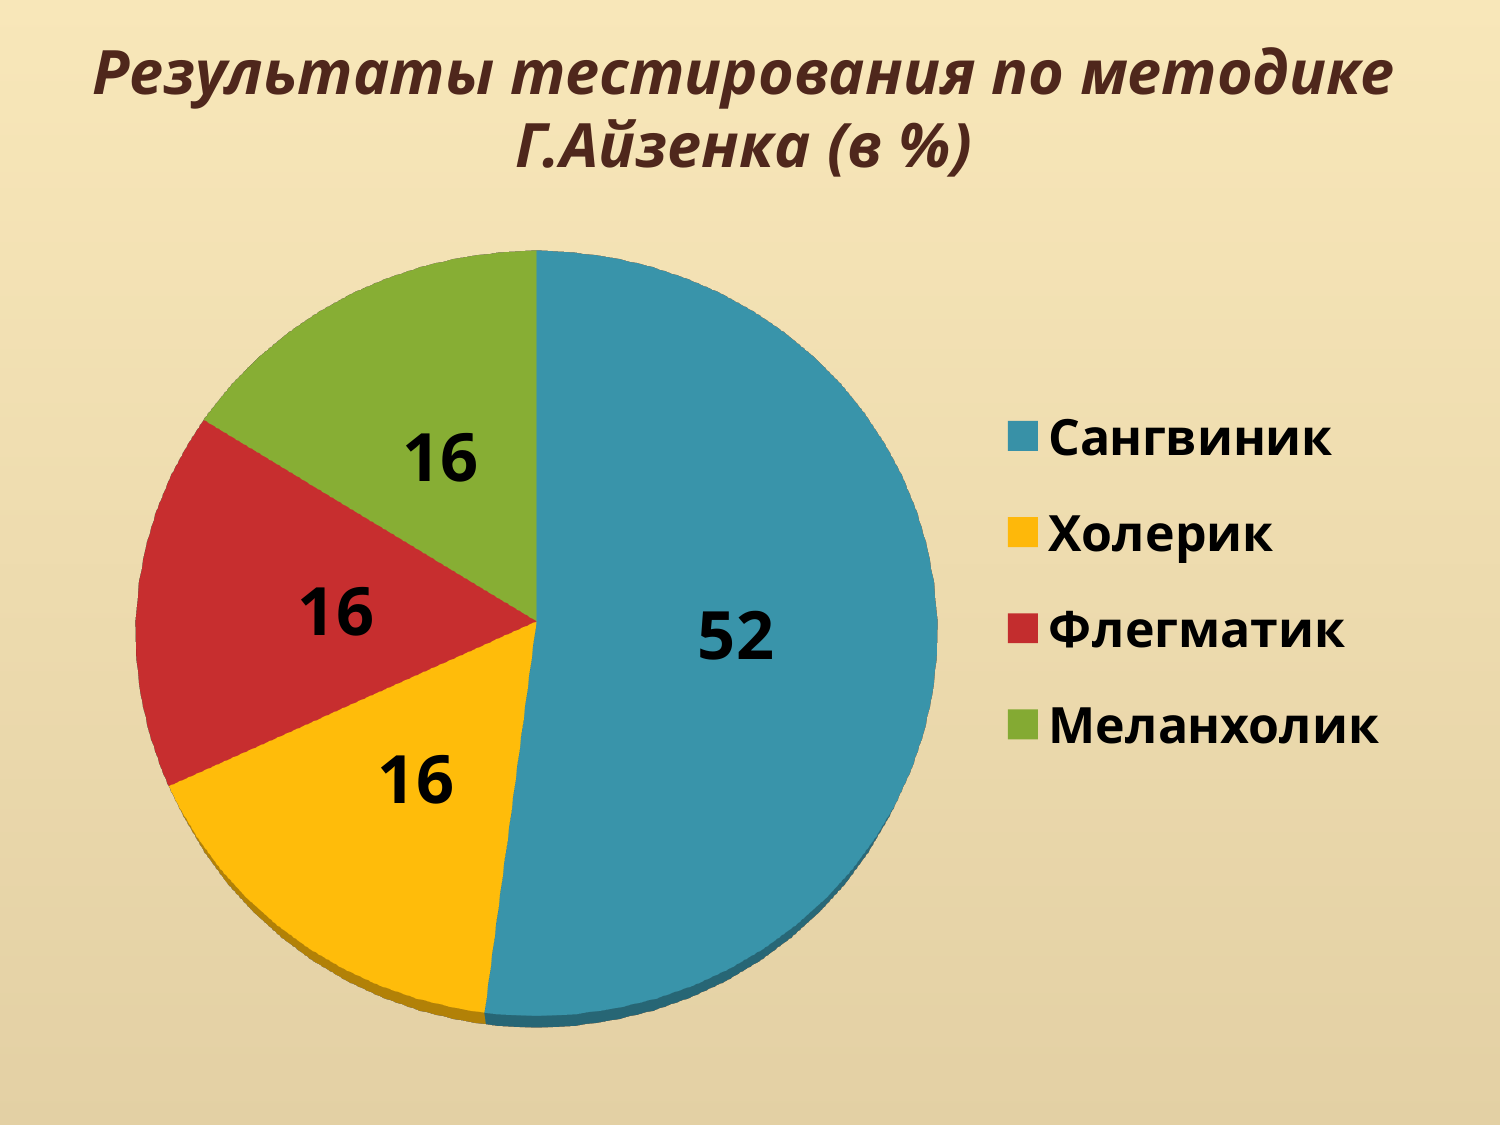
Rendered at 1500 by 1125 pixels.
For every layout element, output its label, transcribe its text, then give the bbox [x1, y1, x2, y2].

chart [70, 234, 1421, 1045]
title Результаты тестирования по методике Г.Айзенка (в %) [23, 24, 1465, 188]
